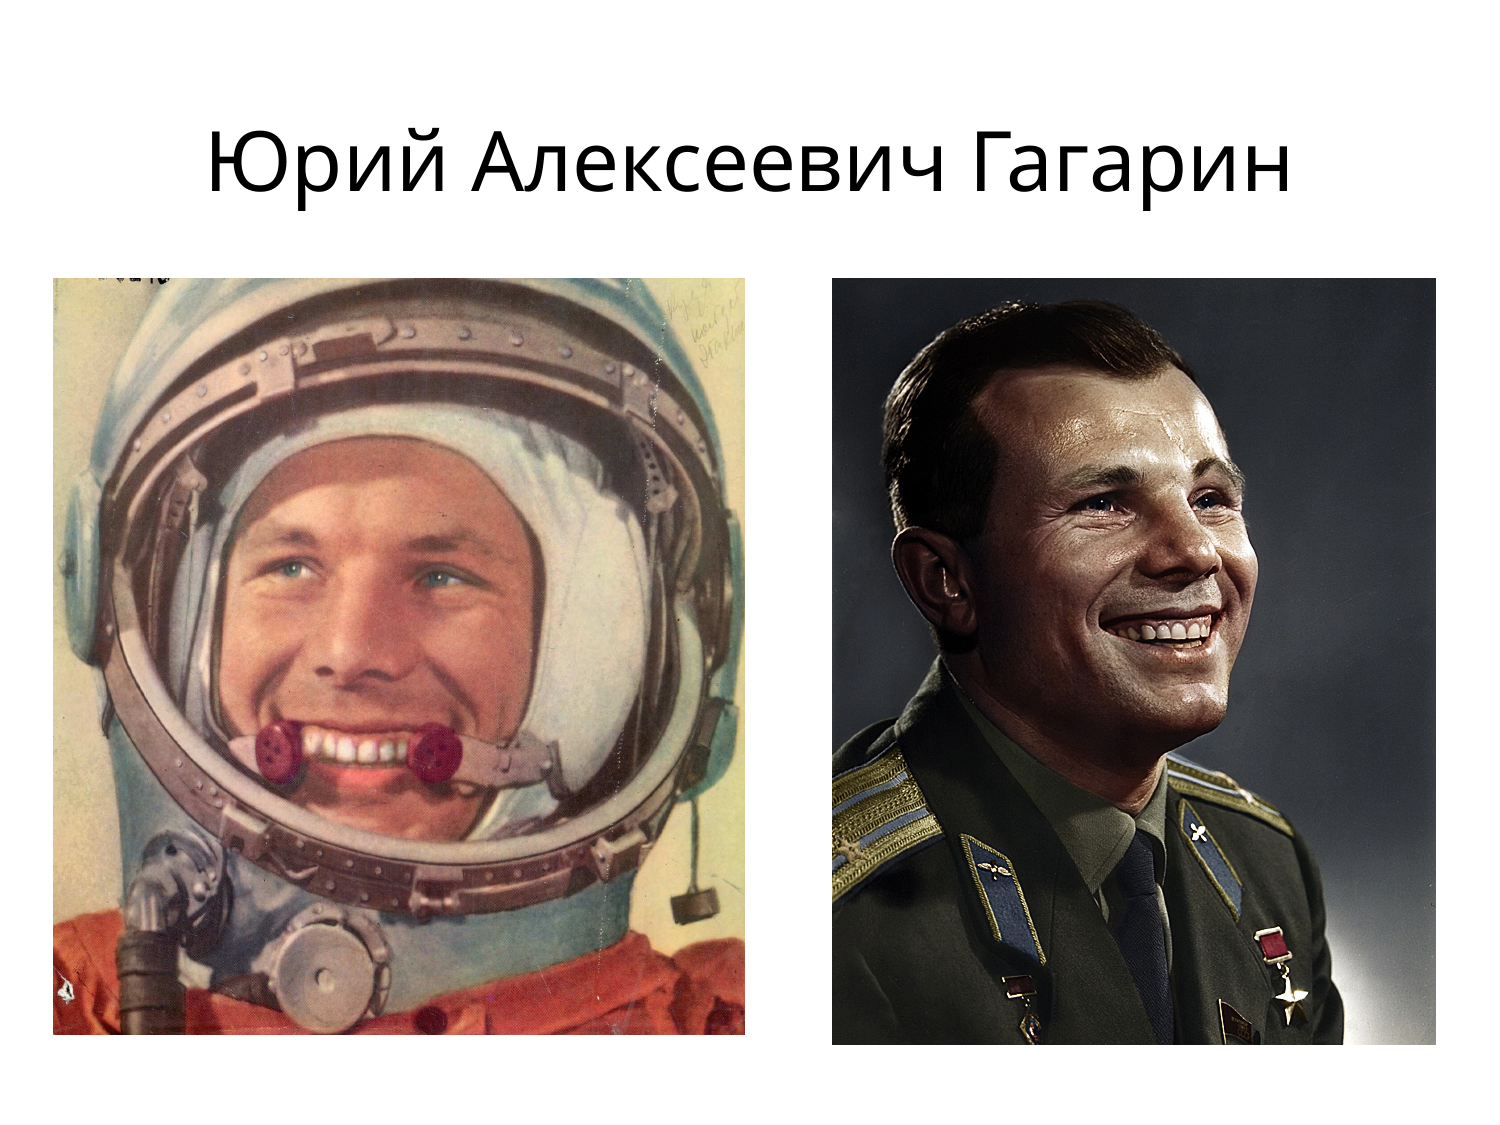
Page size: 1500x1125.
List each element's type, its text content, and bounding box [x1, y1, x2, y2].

picture [52, 278, 745, 1036]
title Юрий Алексеевич Гагарин [123, 66, 1399, 244]
picture [832, 278, 1436, 1045]
